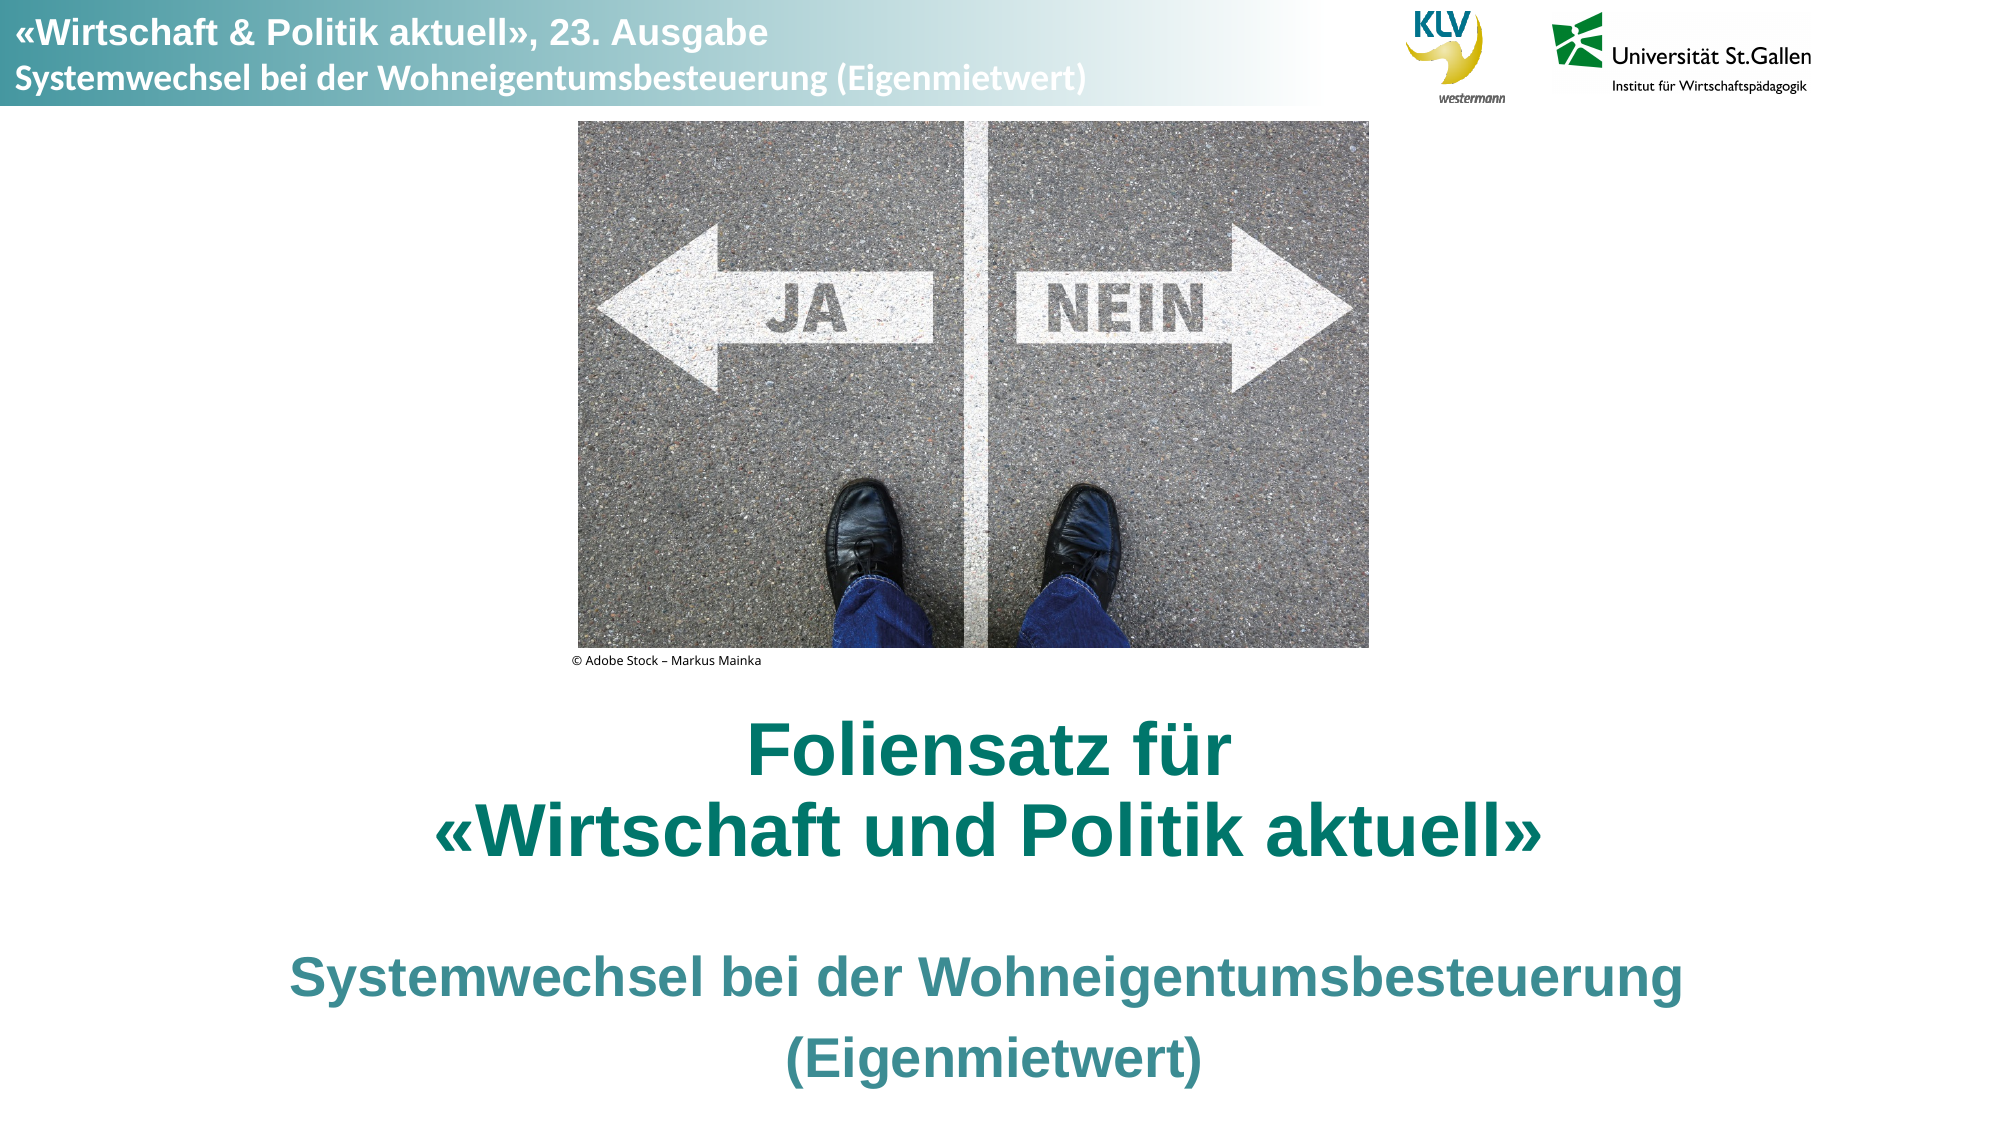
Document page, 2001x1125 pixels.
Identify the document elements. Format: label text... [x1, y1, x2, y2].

picture [1406, 11, 1505, 103]
text_box © Adobe Stock – Markus Mainka [557, 645, 777, 676]
title Foliensatz für «Wirtschaft und Politik aktuell» [249, 626, 1750, 881]
picture [578, 121, 1369, 648]
picture [1552, 12, 1811, 94]
subtitle Systemwechsel bei der Wohneigentumsbesteuerung (Eigenmietwert) [135, 941, 1855, 1099]
